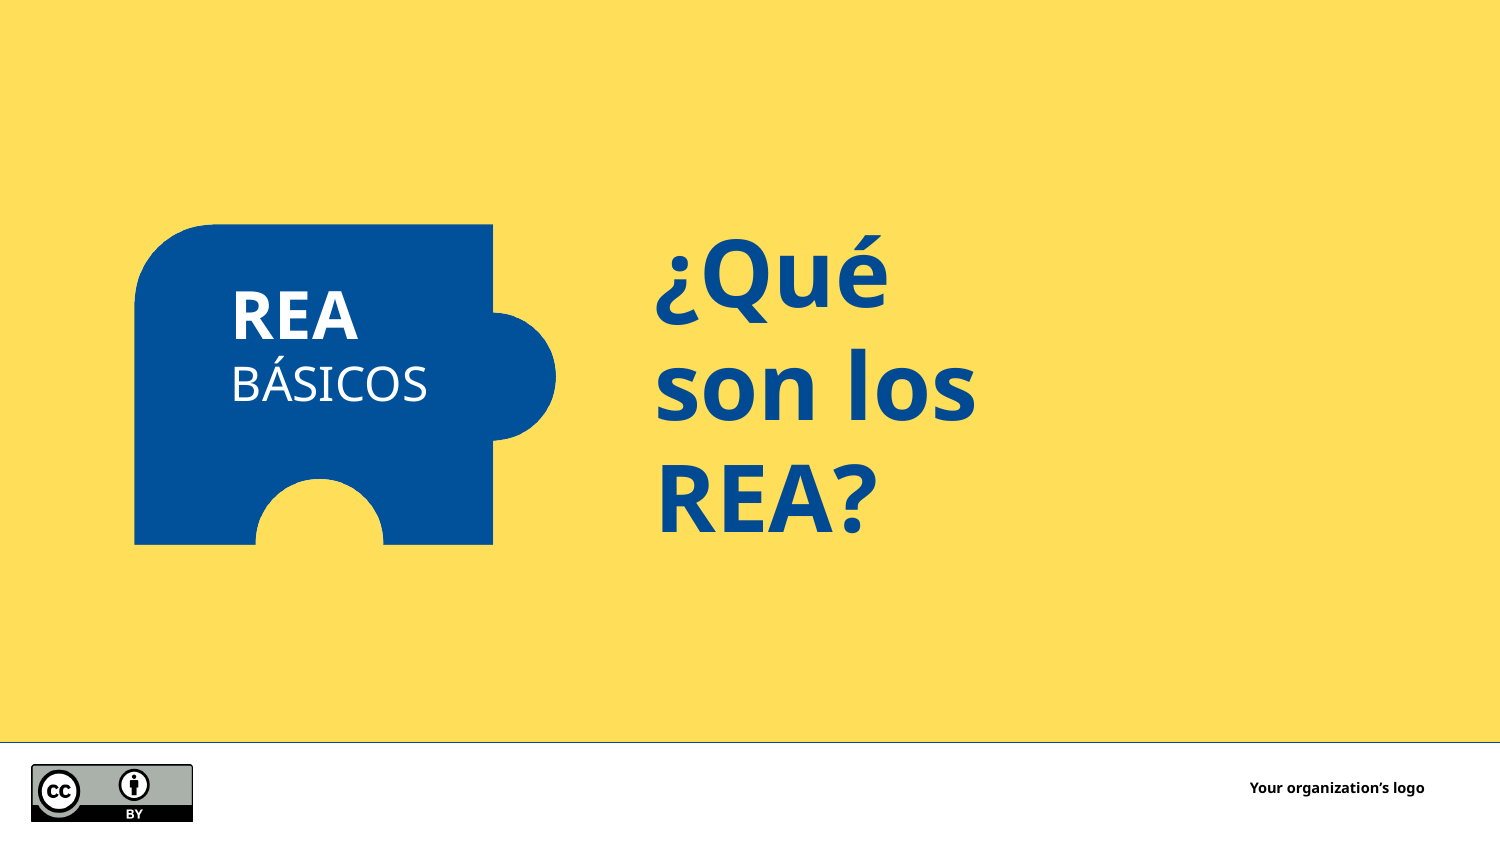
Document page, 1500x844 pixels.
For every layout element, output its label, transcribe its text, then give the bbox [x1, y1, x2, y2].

picture [133, 224, 556, 545]
text_box REA BÁSICOS [560, 258, 862, 426]
picture [31, 764, 193, 822]
text_box Your organization’s logo [1234, 770, 1445, 806]
text_box ¿Qué son los REA? [639, 199, 1023, 567]
text_box [0, 750, 1500, 844]
